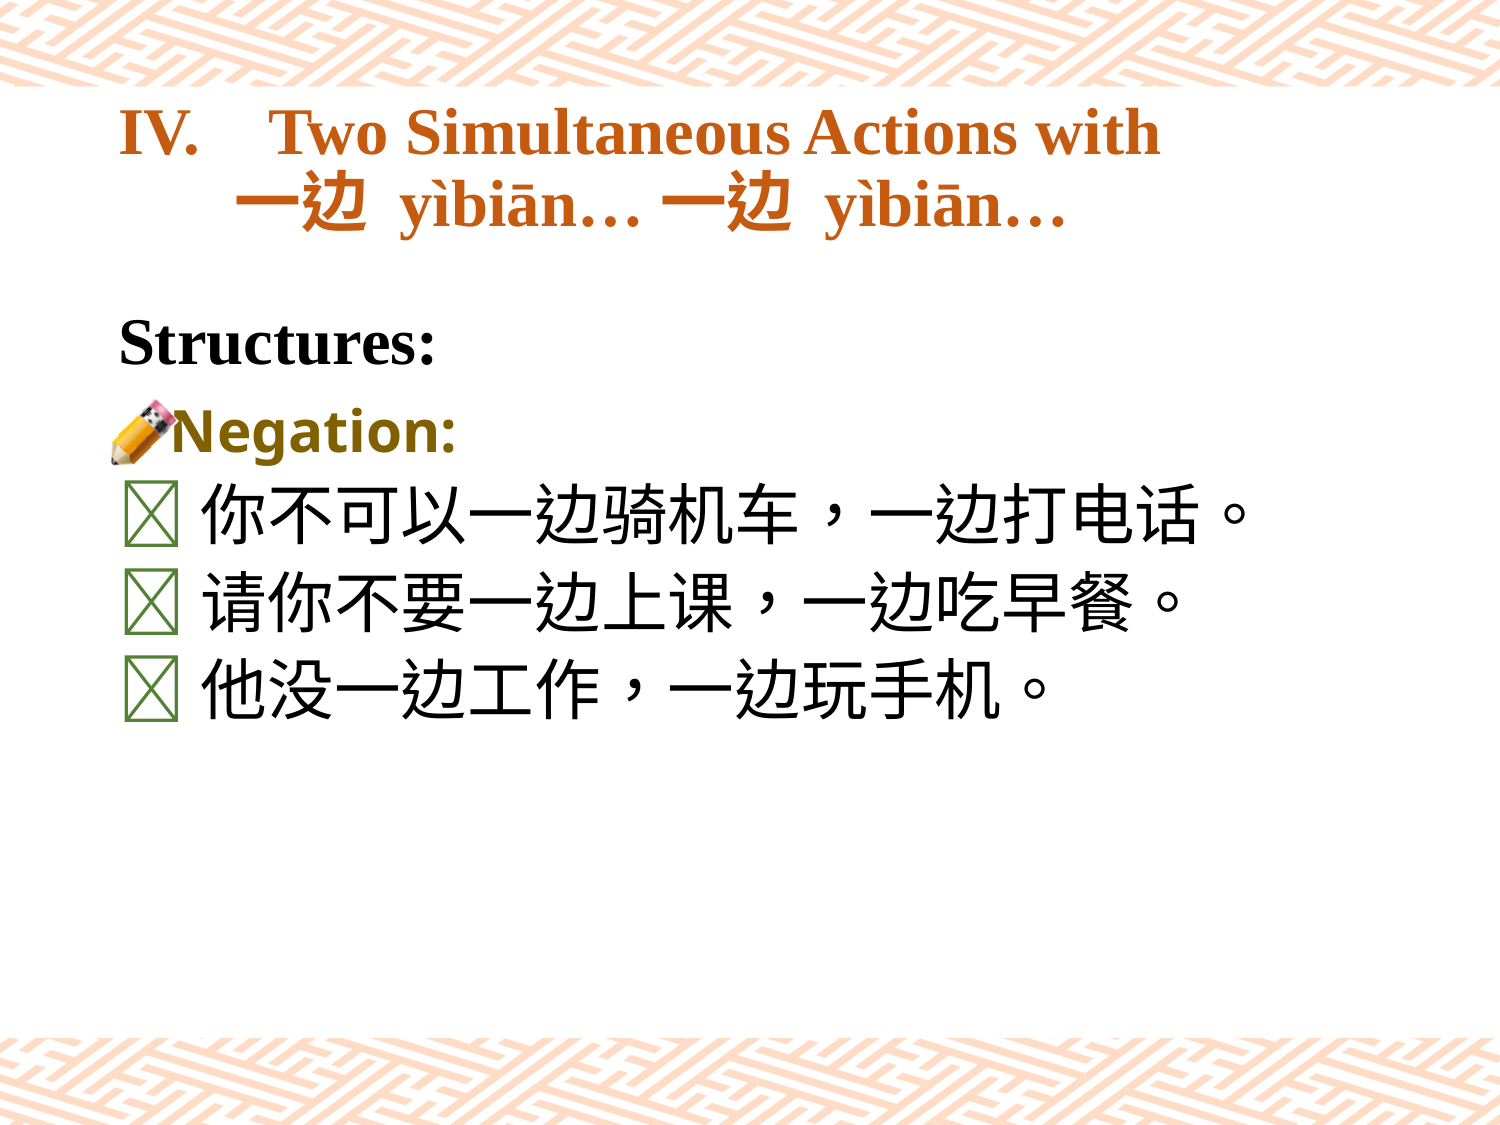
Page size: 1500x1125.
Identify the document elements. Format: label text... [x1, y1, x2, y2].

title IV. Two Simultaneous Actions with 一边 yìbiān…一边 yìbiān… [103, 59, 1397, 278]
picture [0, 0, 1500, 1125]
list Structures: Negation: 你不可以一边骑机车，一边打电话。 请你不要一边上课，一边吃早餐。 他没一边工作，一边玩手机。 [103, 299, 1397, 1014]
